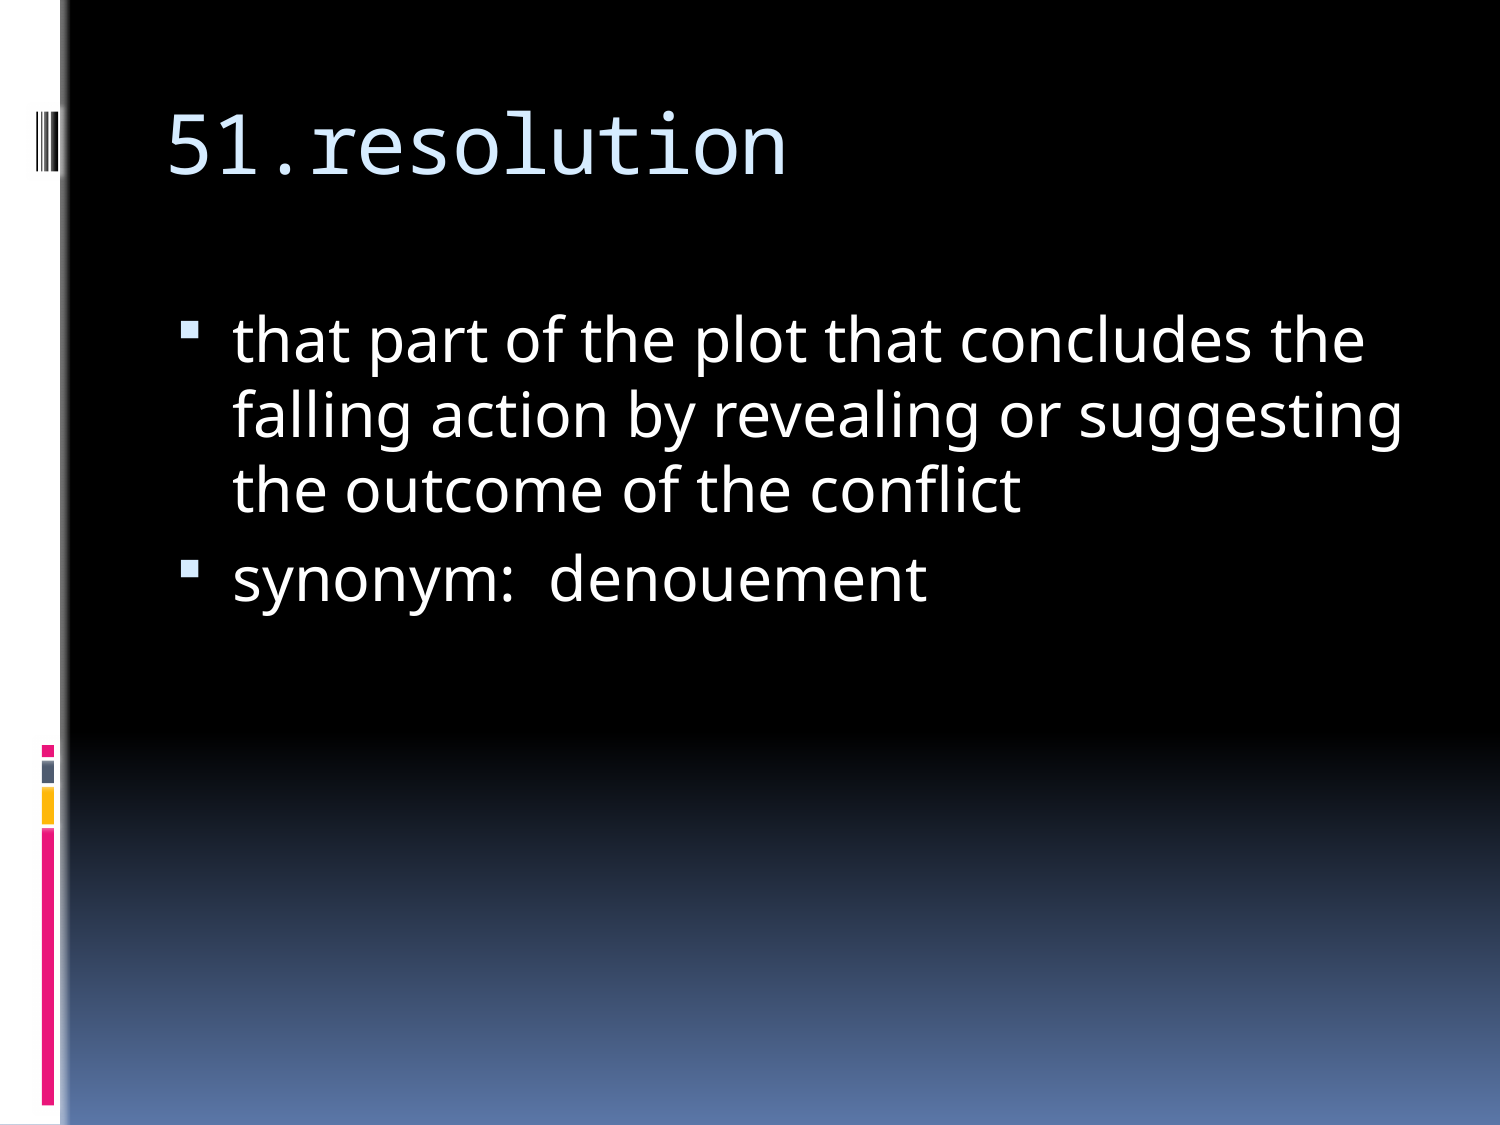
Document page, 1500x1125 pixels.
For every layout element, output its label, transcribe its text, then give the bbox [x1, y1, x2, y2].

title 51.resolution [150, 83, 1425, 234]
list that part of the plot that concludes the falling action by revealing or suggesting the outcome of the conflict synonym: denouement [150, 292, 1425, 1043]
